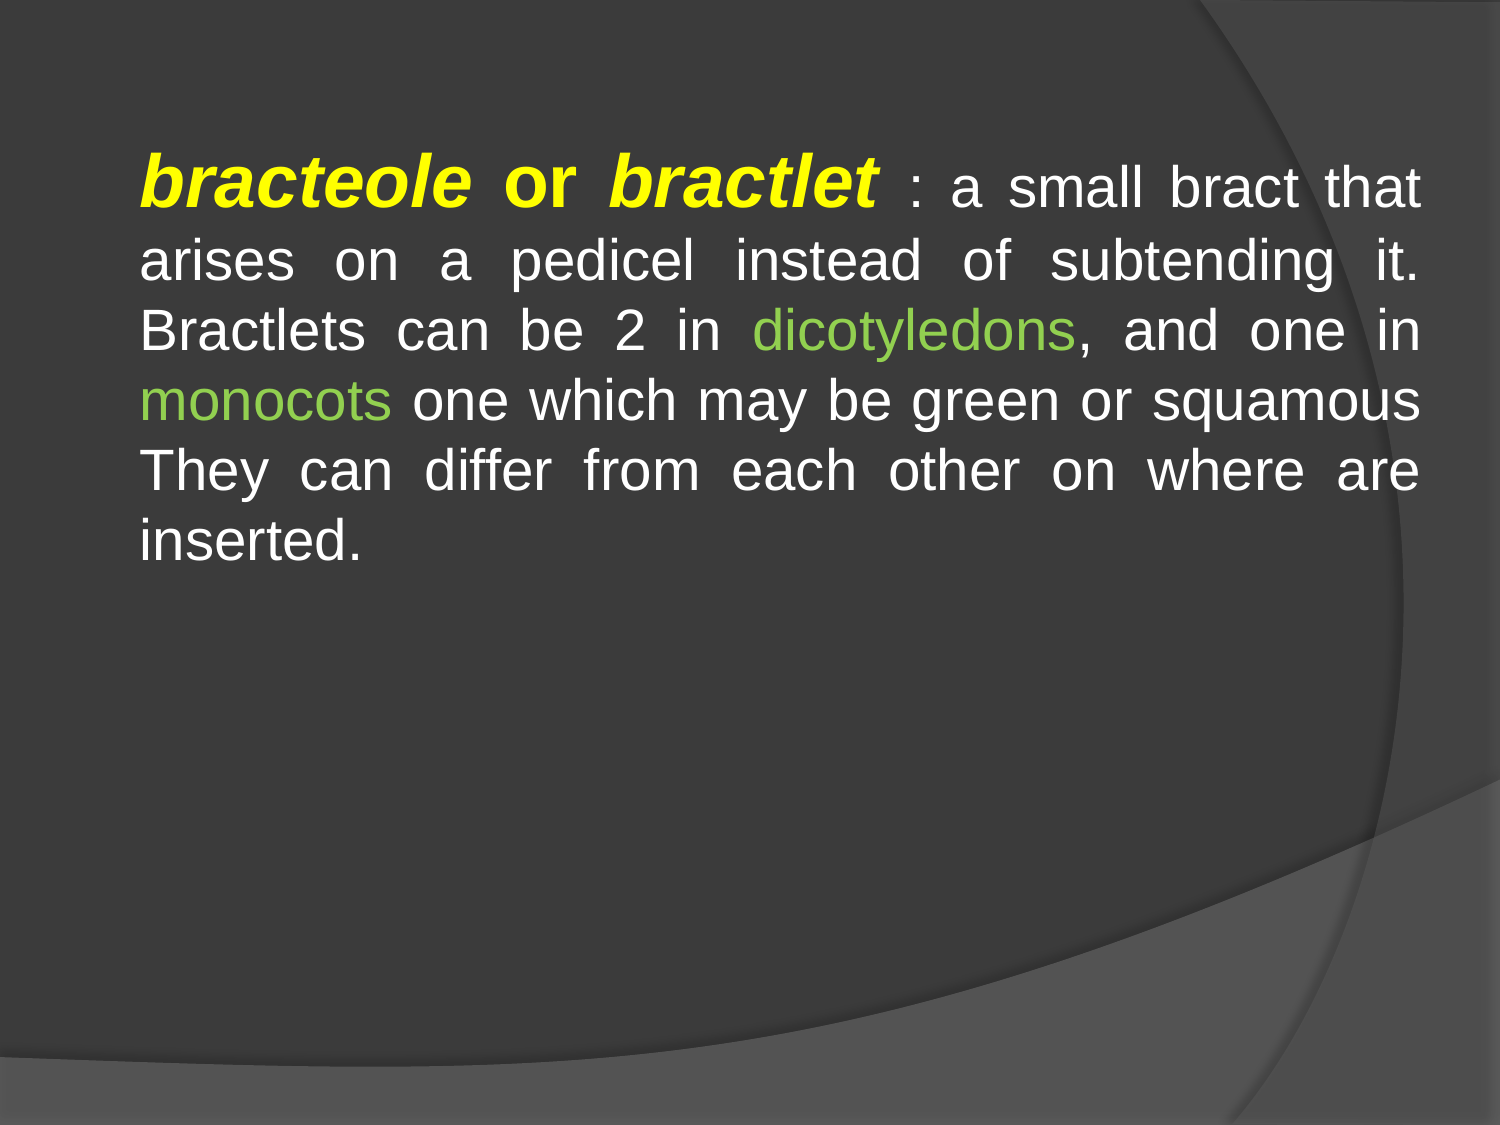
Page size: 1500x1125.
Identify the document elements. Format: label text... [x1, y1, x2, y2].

text_box bracteole or bractlet : a small bract that arises on a pedicel instead of subtending it. Bractlets can be 2 in dicotyledons, and one in monocots one which may be green or squamous They can differ from each other on where are inserted. [125, 125, 1438, 580]
